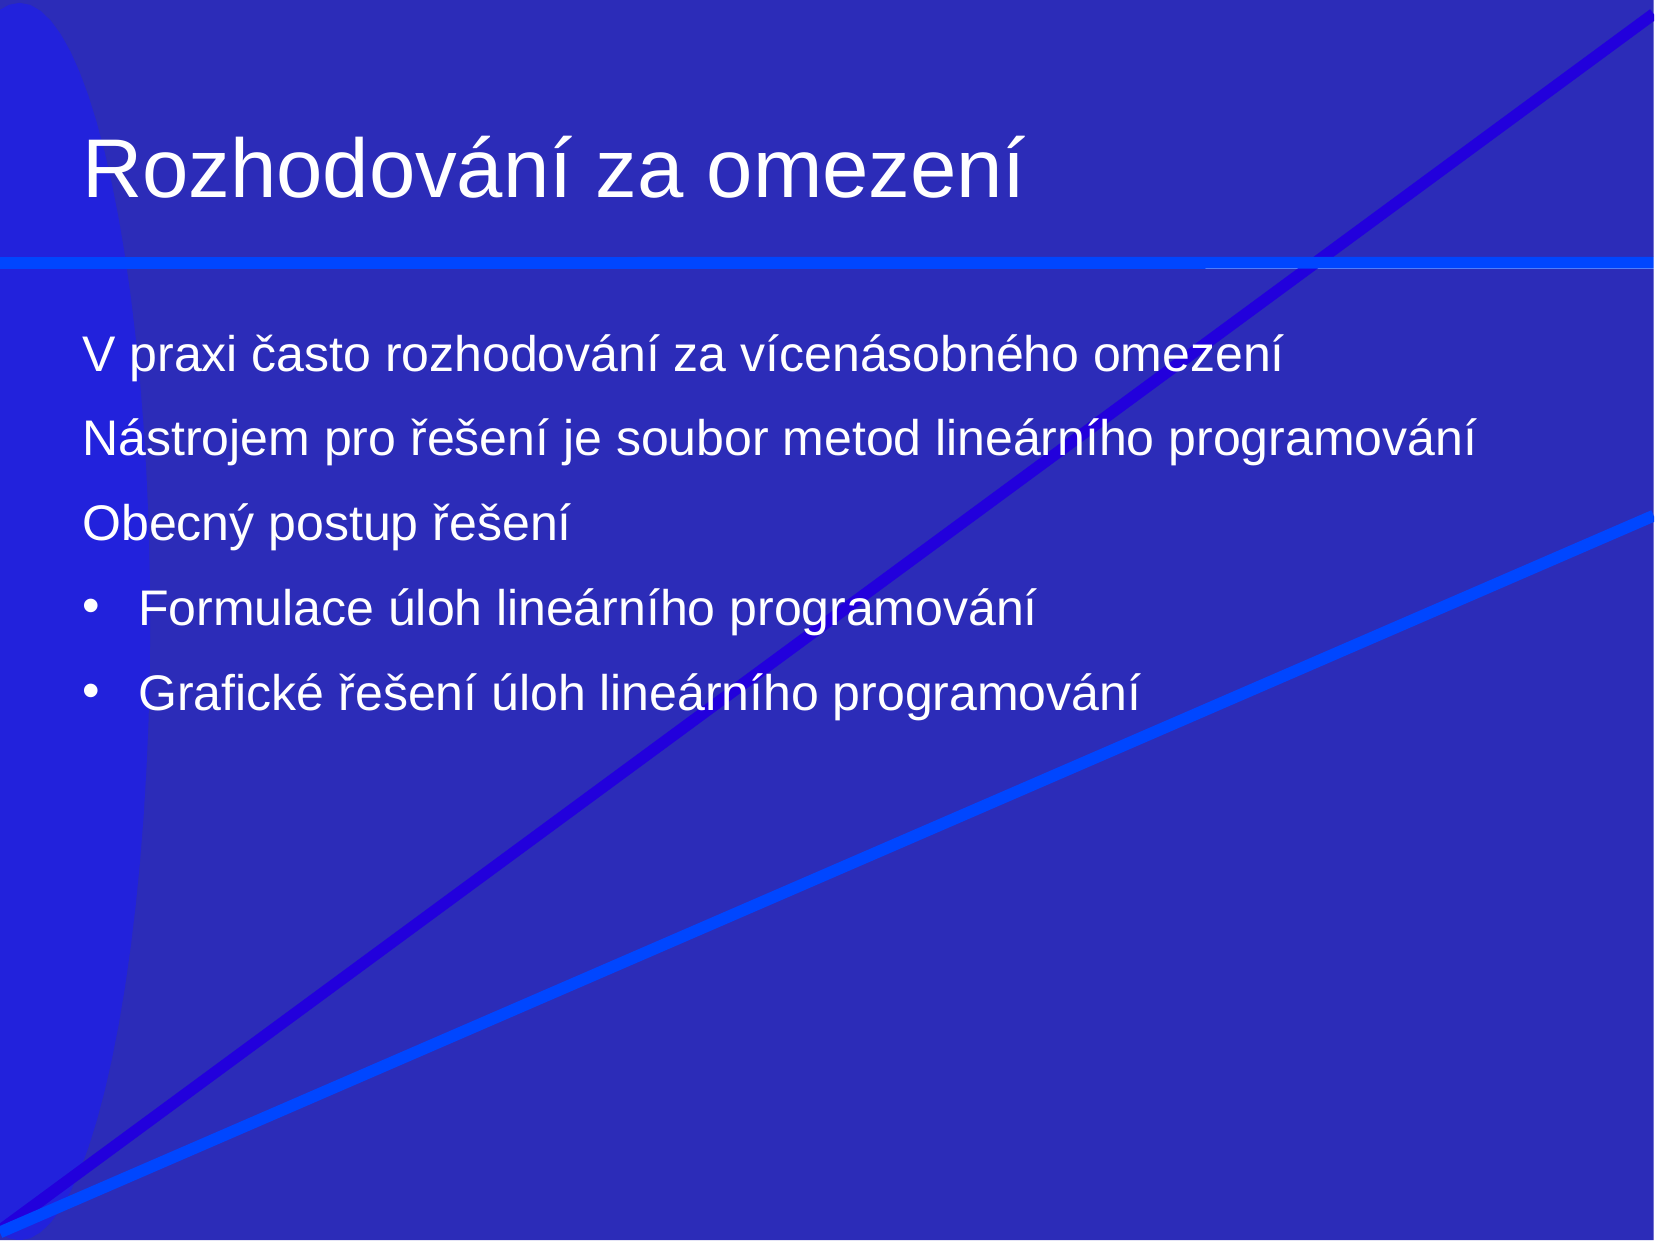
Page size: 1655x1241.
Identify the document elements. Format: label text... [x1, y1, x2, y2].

text_box V praxi často rozhodování za vícenásobného omezení Nástrojem pro řešení je soubor metod lineárního programování Obecný postup řešení Formulace úloh lineárního programování Grafické řešení úloh lineárního programování [80, 296, 1481, 721]
title Rozhodování za omezení [80, 67, 1574, 321]
